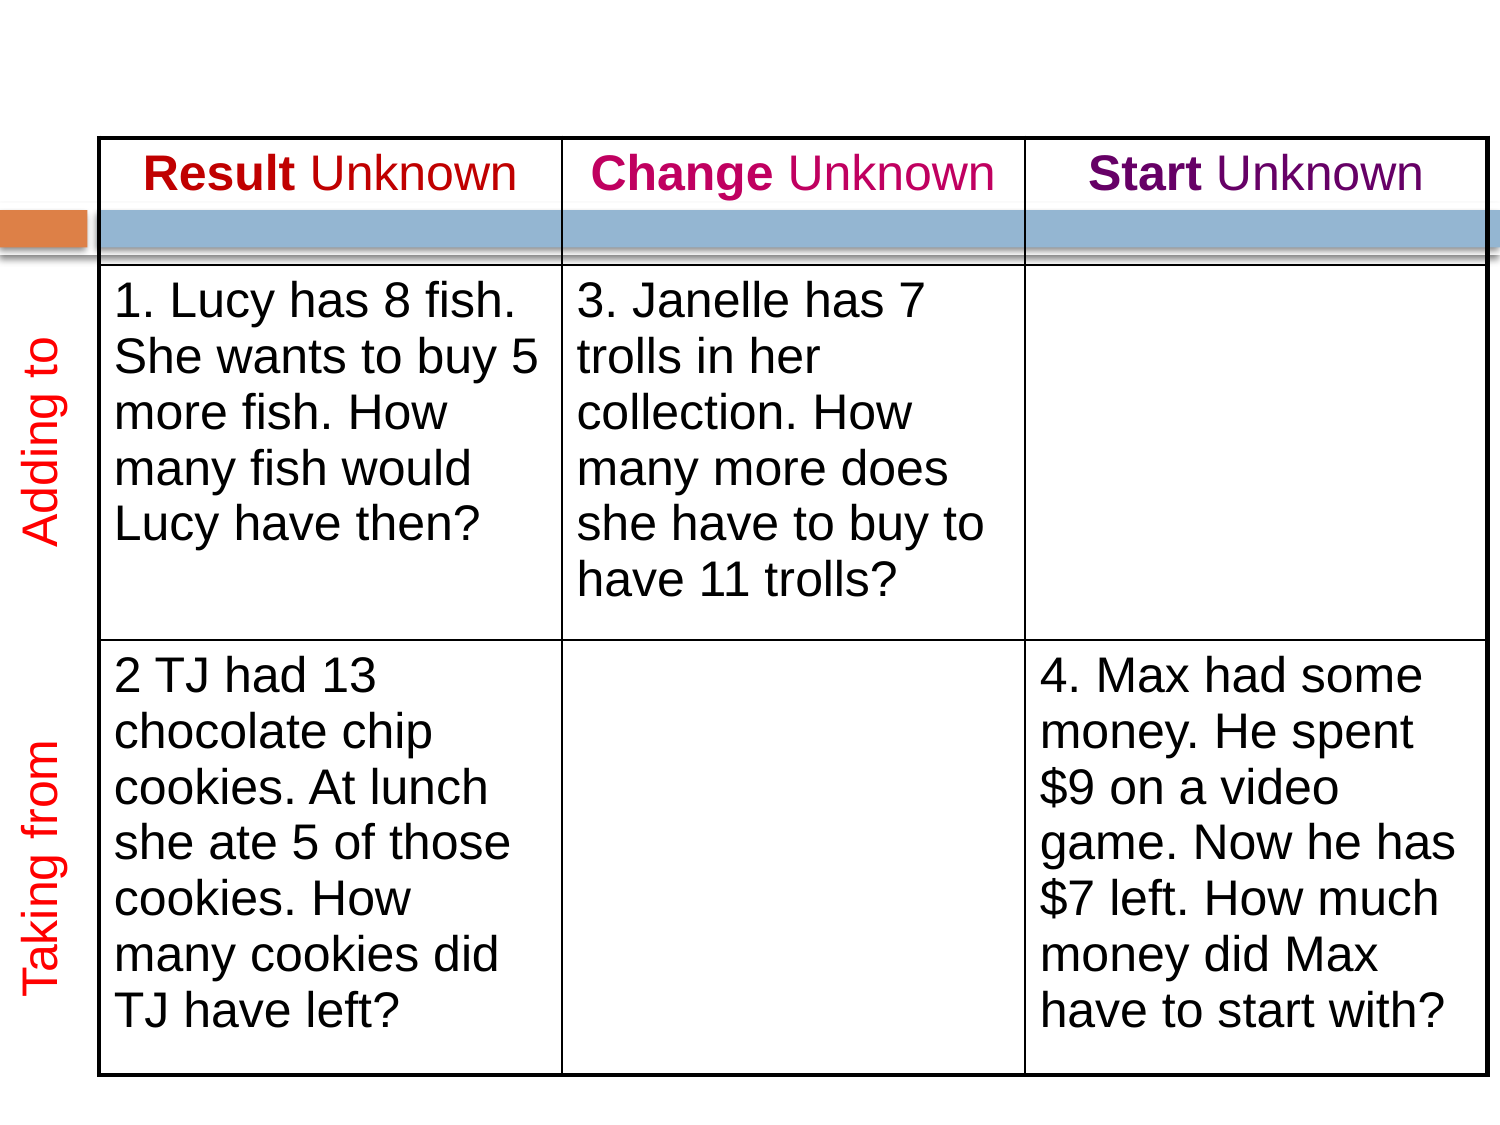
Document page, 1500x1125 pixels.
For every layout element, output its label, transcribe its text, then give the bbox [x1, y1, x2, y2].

table_cell 4. Max had some money. He spent $9 on a video game. Now he has $7 left. How much money did Max have to start with? [1026, 641, 1485, 1073]
table_cell [563, 641, 1024, 1073]
table_cell [1026, 266, 1485, 639]
text_box Taking from Adding to [0, 312, 75, 1013]
table_cell 3. Janelle has 7 trolls in her collection. How many more does she have to buy to have 11 trolls? [563, 266, 1024, 639]
table_cell 2 TJ had 13 chocolate chip cookies. At lunch she ate 5 of those cookies. How many cookies did TJ have left? [101, 641, 561, 1073]
table_header Change Unknown [563, 140, 1024, 264]
table_header Start Unknown [1026, 140, 1485, 264]
table_header Result Unknown [101, 140, 561, 264]
table_cell 1. Lucy has 8 fish. She wants to buy 5 more fish. How many fish would Lucy have then? [101, 266, 561, 639]
